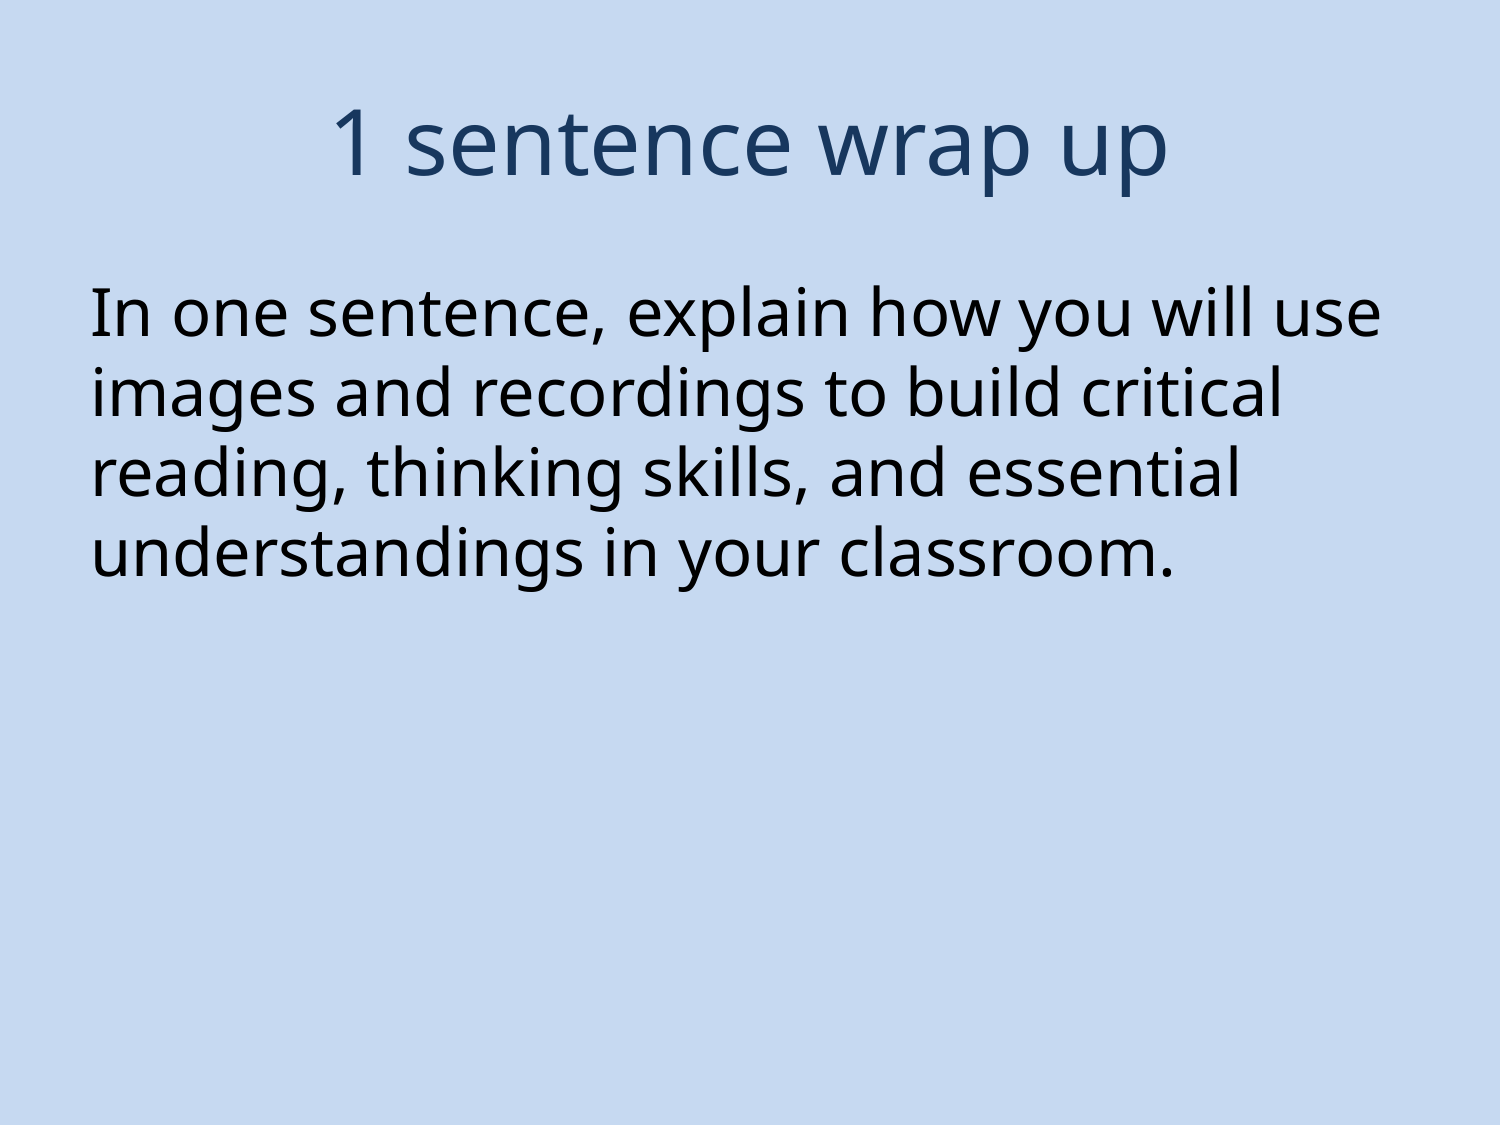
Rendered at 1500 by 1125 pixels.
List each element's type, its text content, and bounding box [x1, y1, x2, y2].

list In one sentence, explain how you will use images and recordings to build critical reading, thinking skills, and essential understandings in your classroom. [75, 262, 1425, 1005]
title 1 sentence wrap up [75, 45, 1425, 233]
